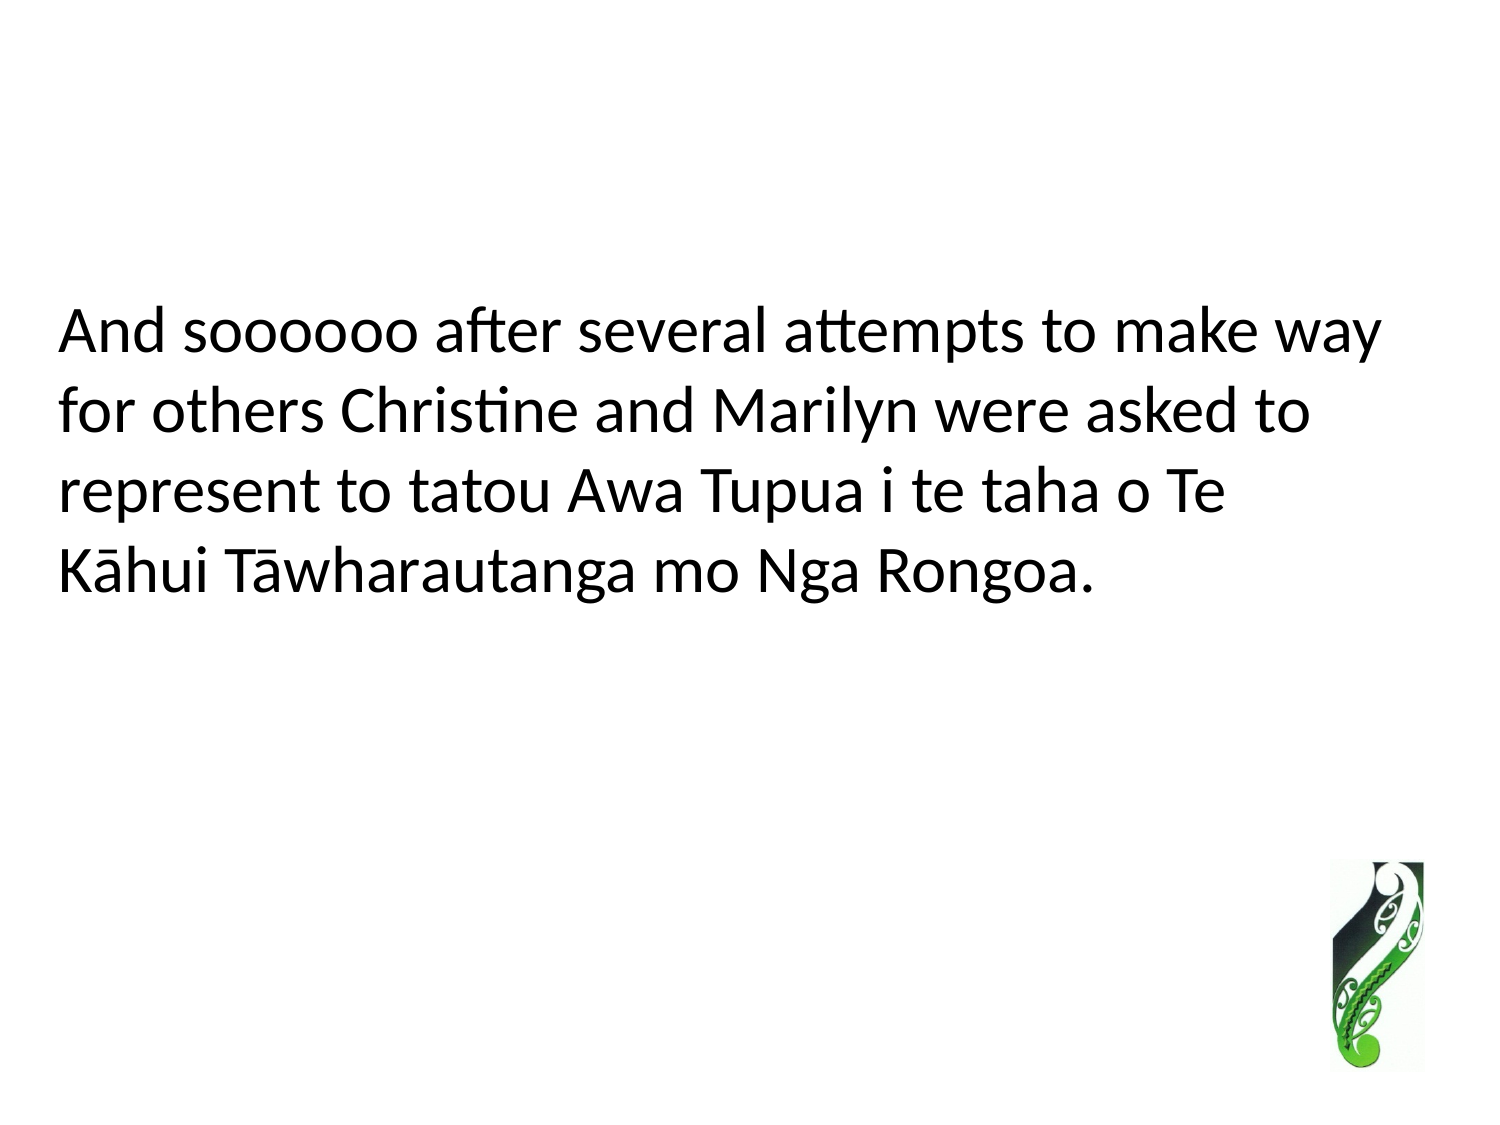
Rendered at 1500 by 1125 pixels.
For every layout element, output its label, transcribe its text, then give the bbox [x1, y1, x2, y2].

text_box And soooooo after several attempts to make way for others Christine and Marilyn were asked to represent to tatou Awa Tupua i te taha o Te Kāhui Tāwharautanga mo Nga Rongoa. [44, 278, 1403, 774]
picture [1330, 859, 1426, 1073]
